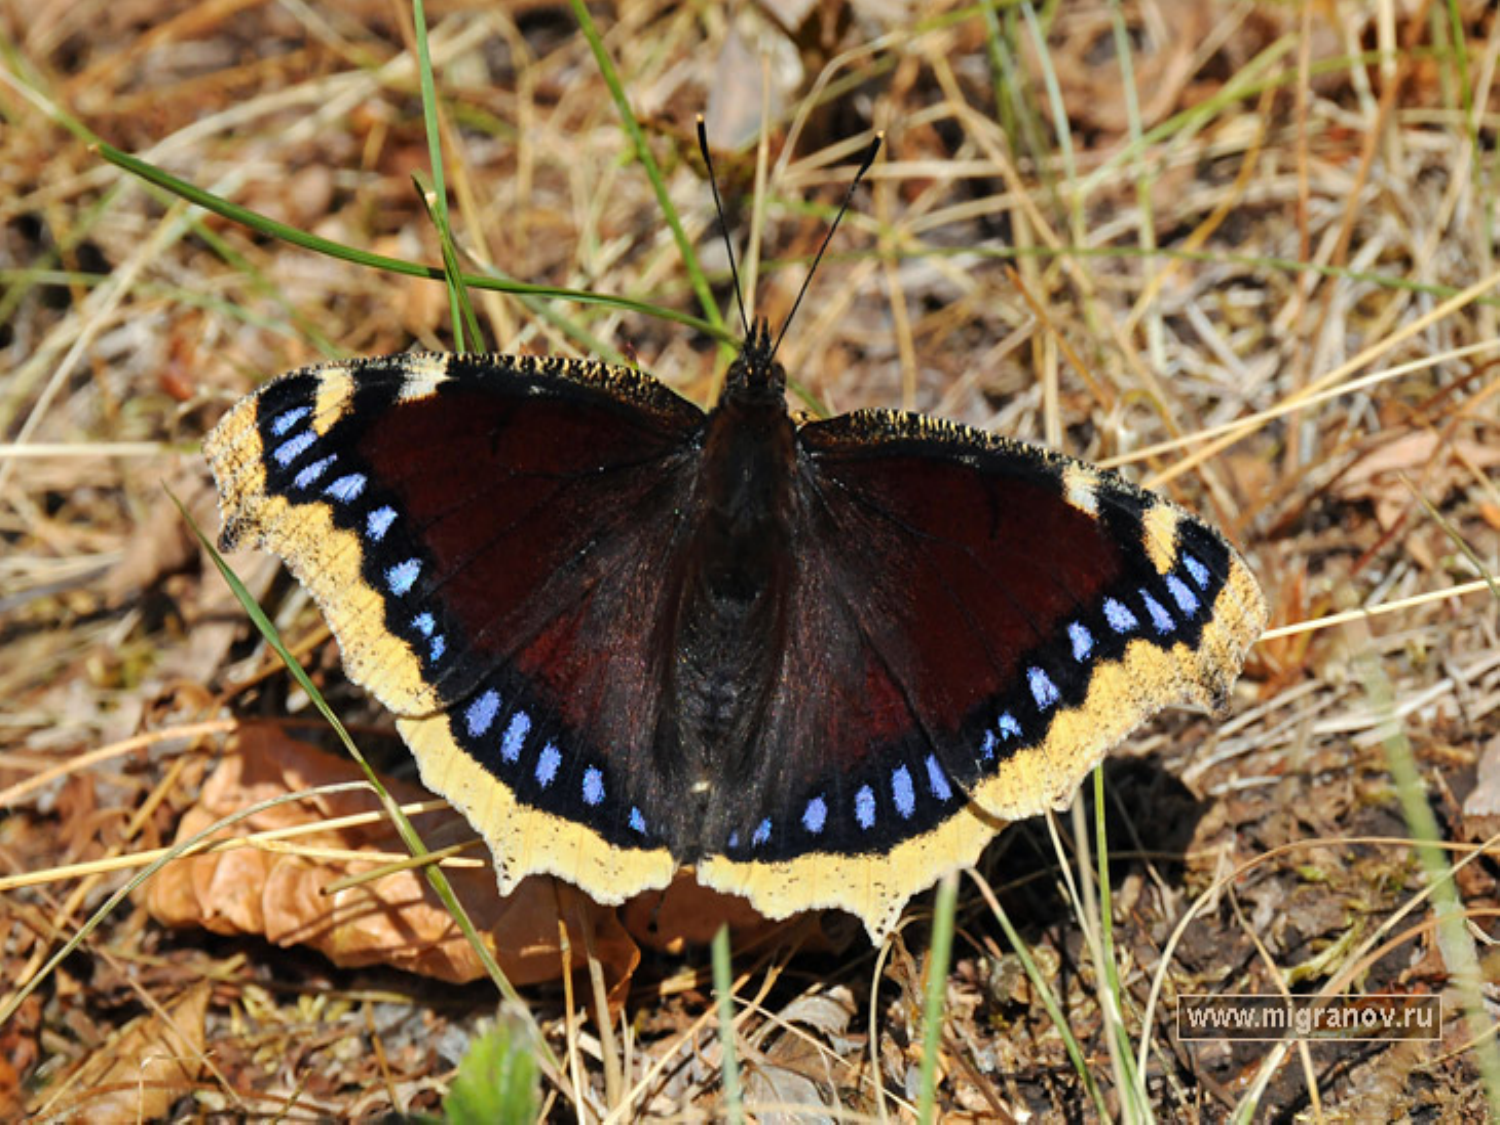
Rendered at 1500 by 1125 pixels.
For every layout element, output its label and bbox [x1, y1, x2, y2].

list [0, 0, 1500, 1125]
